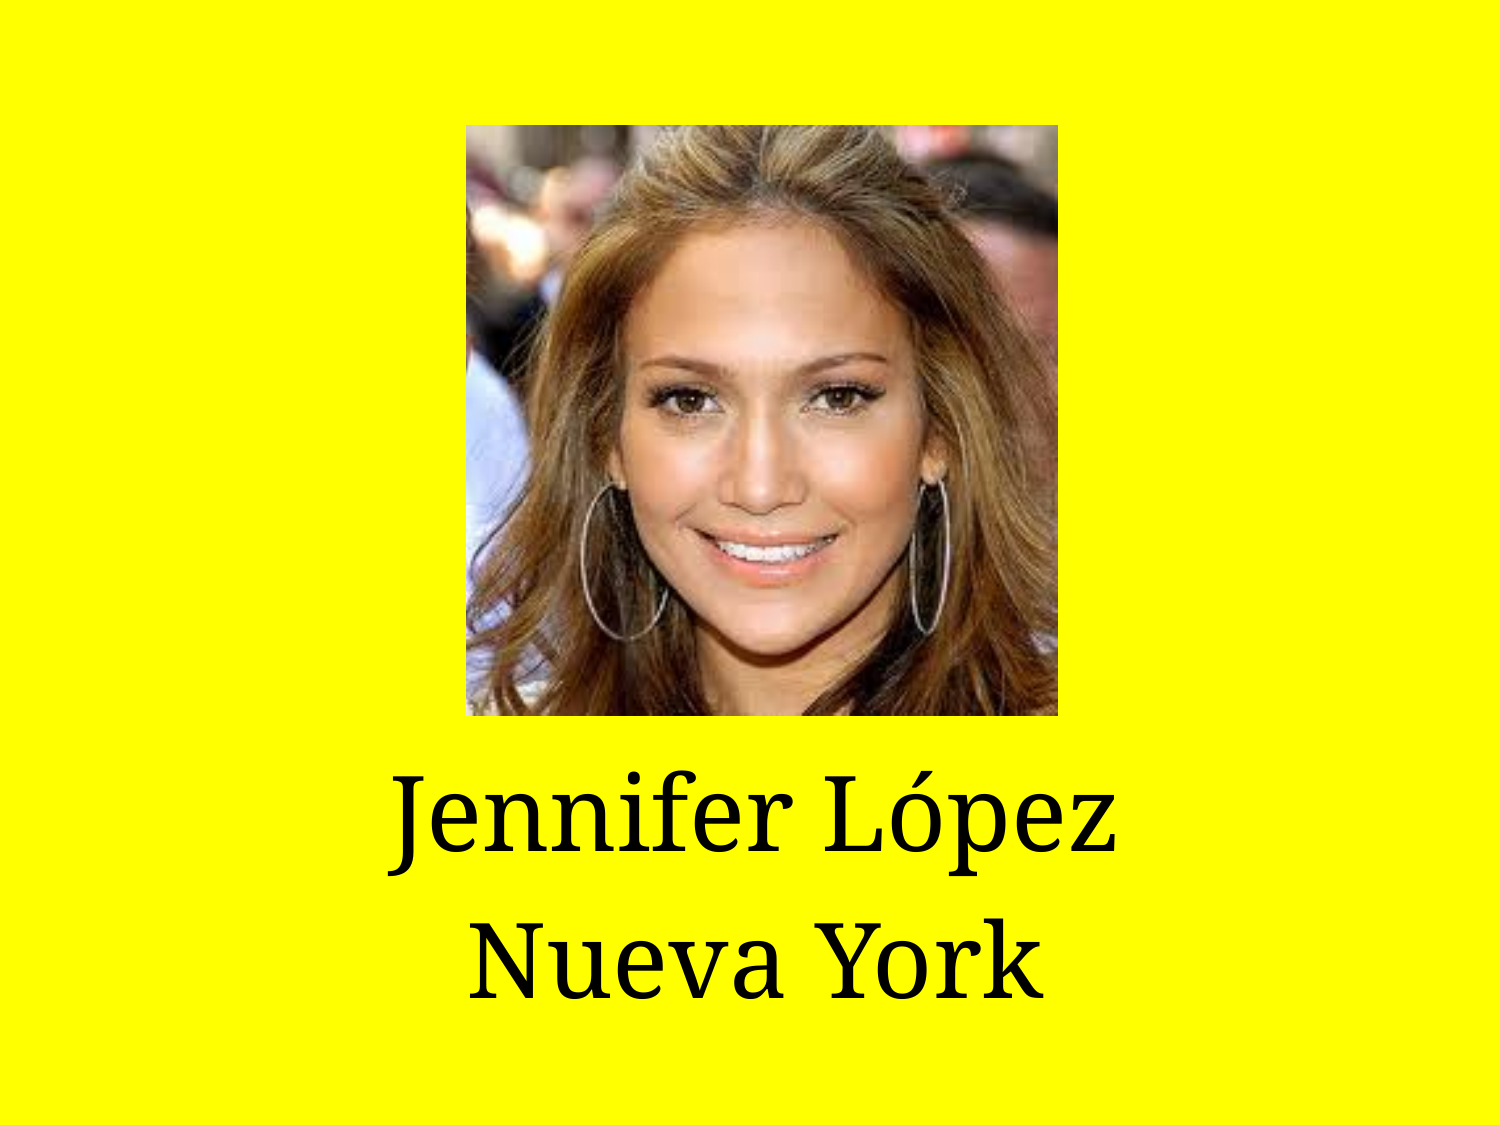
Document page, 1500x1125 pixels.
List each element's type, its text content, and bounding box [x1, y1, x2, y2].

picture [466, 125, 1058, 717]
subtitle Jennifer López Nueva York [230, 739, 1281, 1028]
